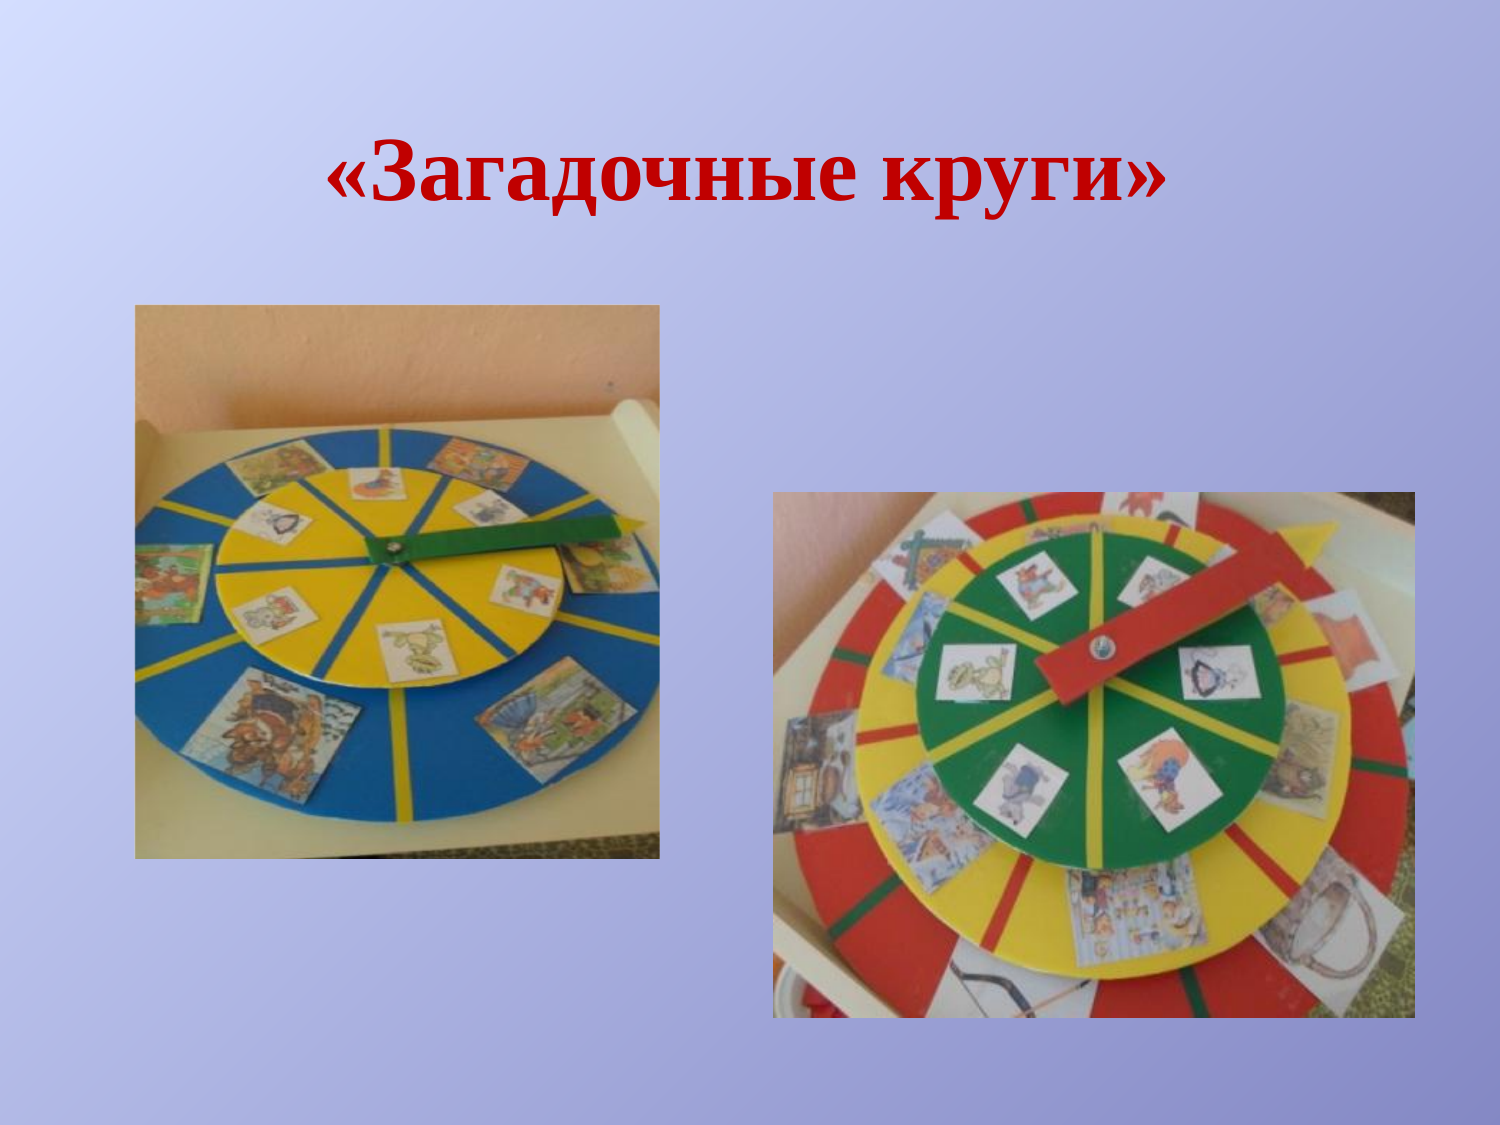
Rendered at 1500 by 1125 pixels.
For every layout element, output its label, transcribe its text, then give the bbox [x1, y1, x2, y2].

title «Загадочные круги» [112, 82, 1383, 247]
picture [773, 491, 1416, 1018]
picture [119, 305, 675, 859]
